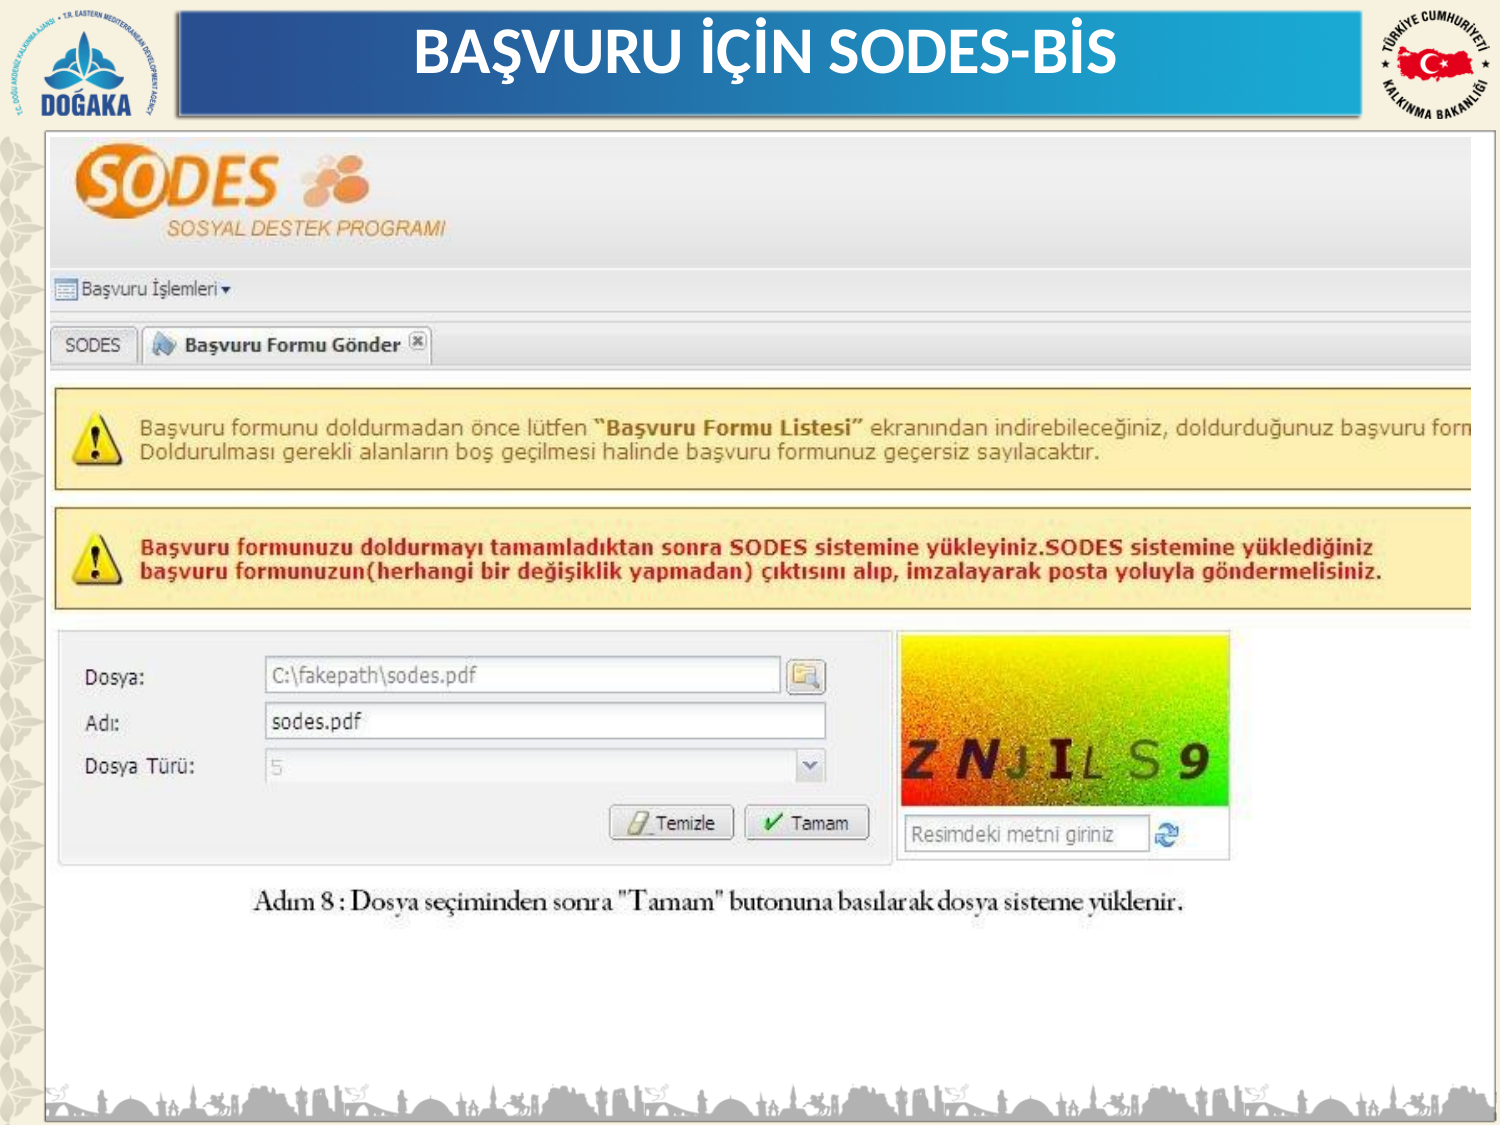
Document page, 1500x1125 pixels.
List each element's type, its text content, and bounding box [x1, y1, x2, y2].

picture [0, 0, 1500, 1125]
title BAŞVURU İÇİN SODES-BİS [183, 0, 1365, 135]
